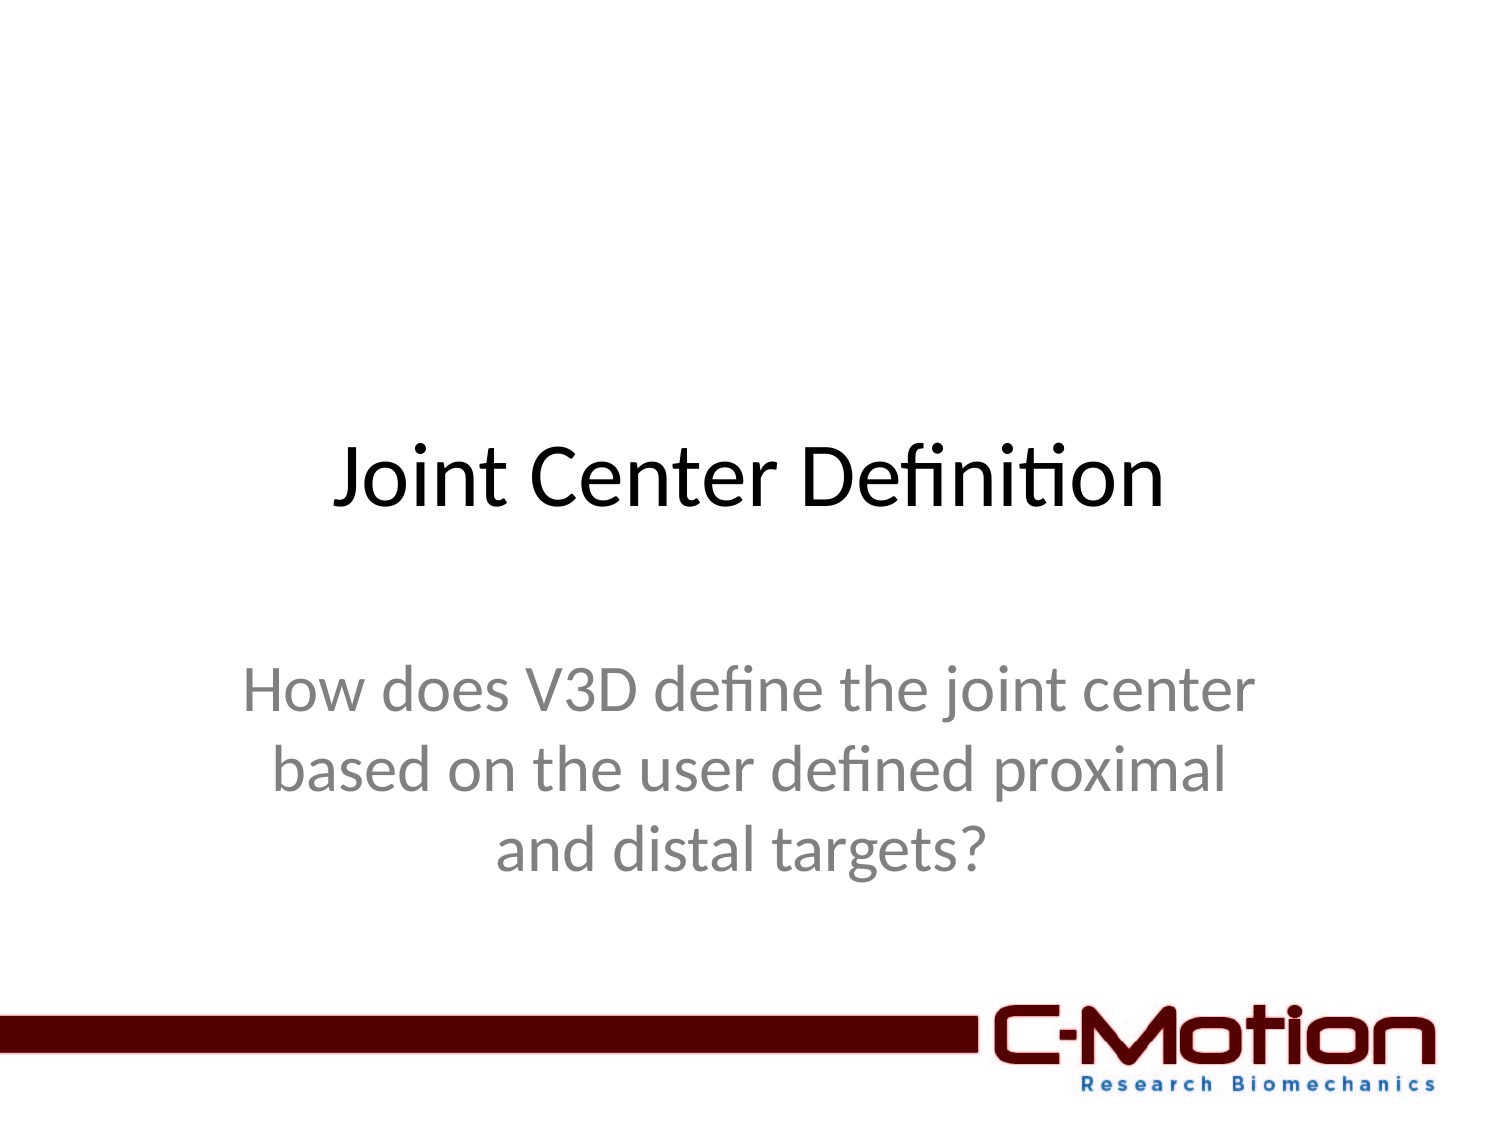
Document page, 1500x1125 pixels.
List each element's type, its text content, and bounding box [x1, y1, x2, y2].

picture [0, 987, 1500, 1096]
subtitle How does V3D define the joint center based on the user defined proximal and distal targets? [225, 637, 1275, 925]
title Joint Center Definition [112, 349, 1388, 591]
